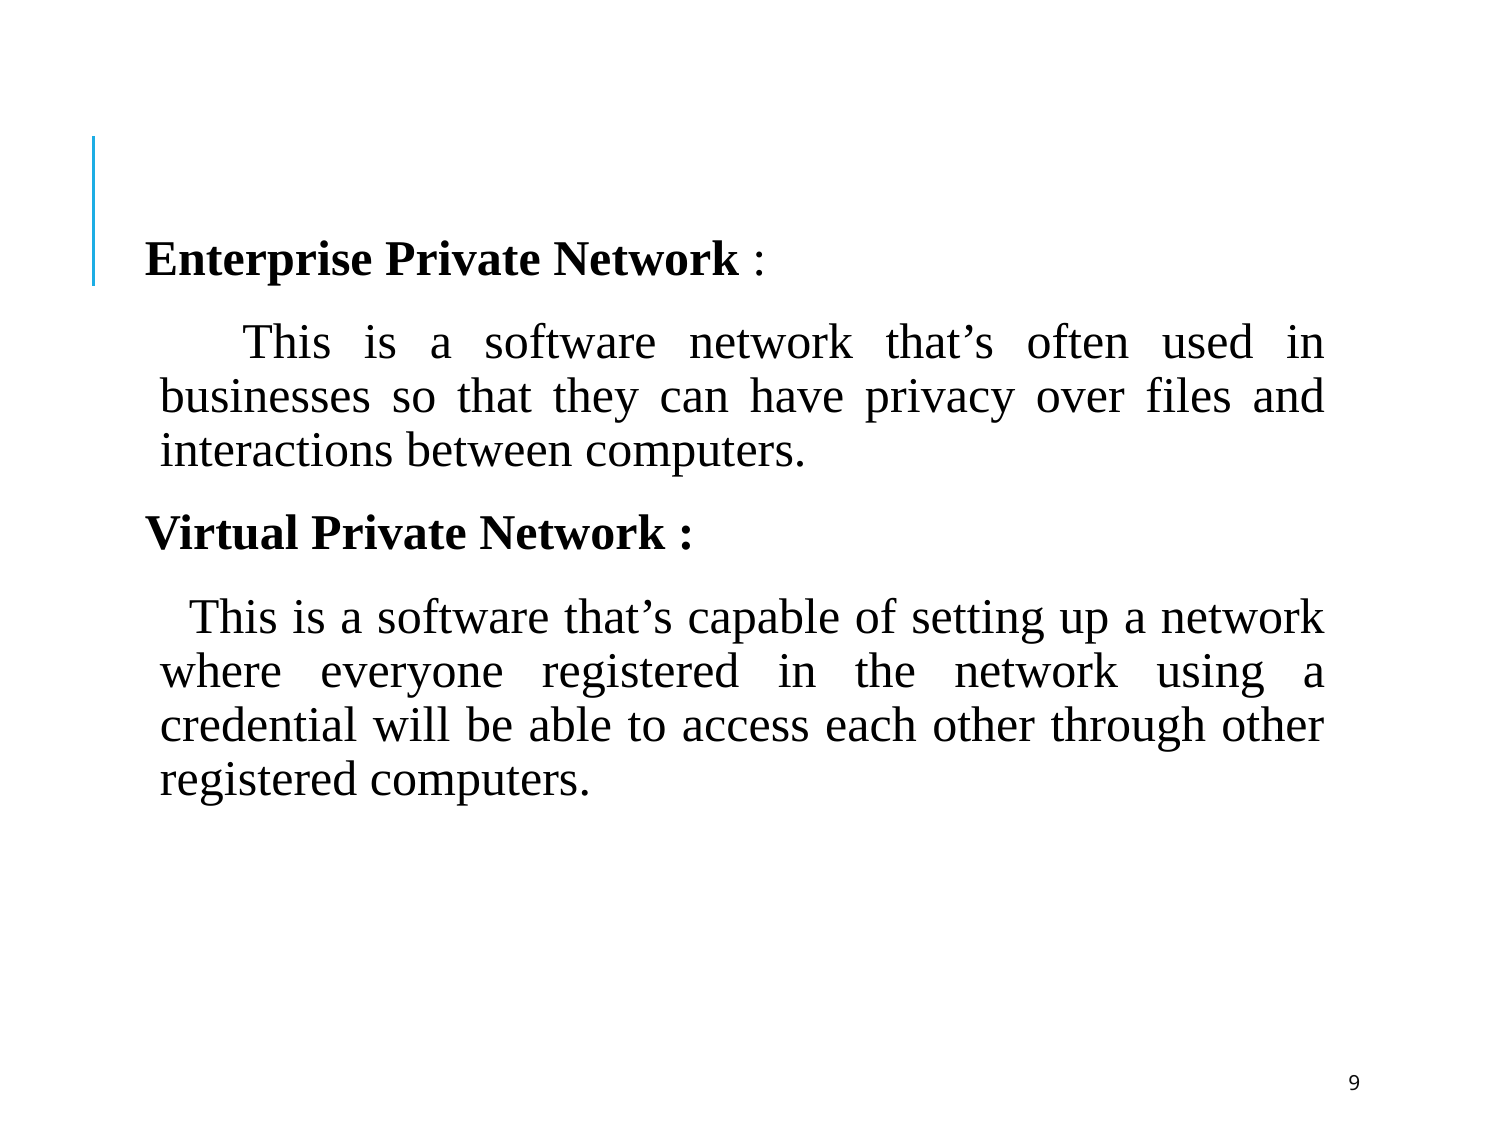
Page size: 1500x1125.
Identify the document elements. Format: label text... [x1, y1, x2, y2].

slide_number 9 [1333, 1061, 1454, 1107]
list Enterprise Private Network : This is a software network that’s often used in businesses so that they can have privacy over files and interactions between computers. Virtual Private Network : This is a software that’s capable of setting up a network where everyone registered in the network using a credential will be able to access each other through other registered computers. [137, 224, 1334, 885]
